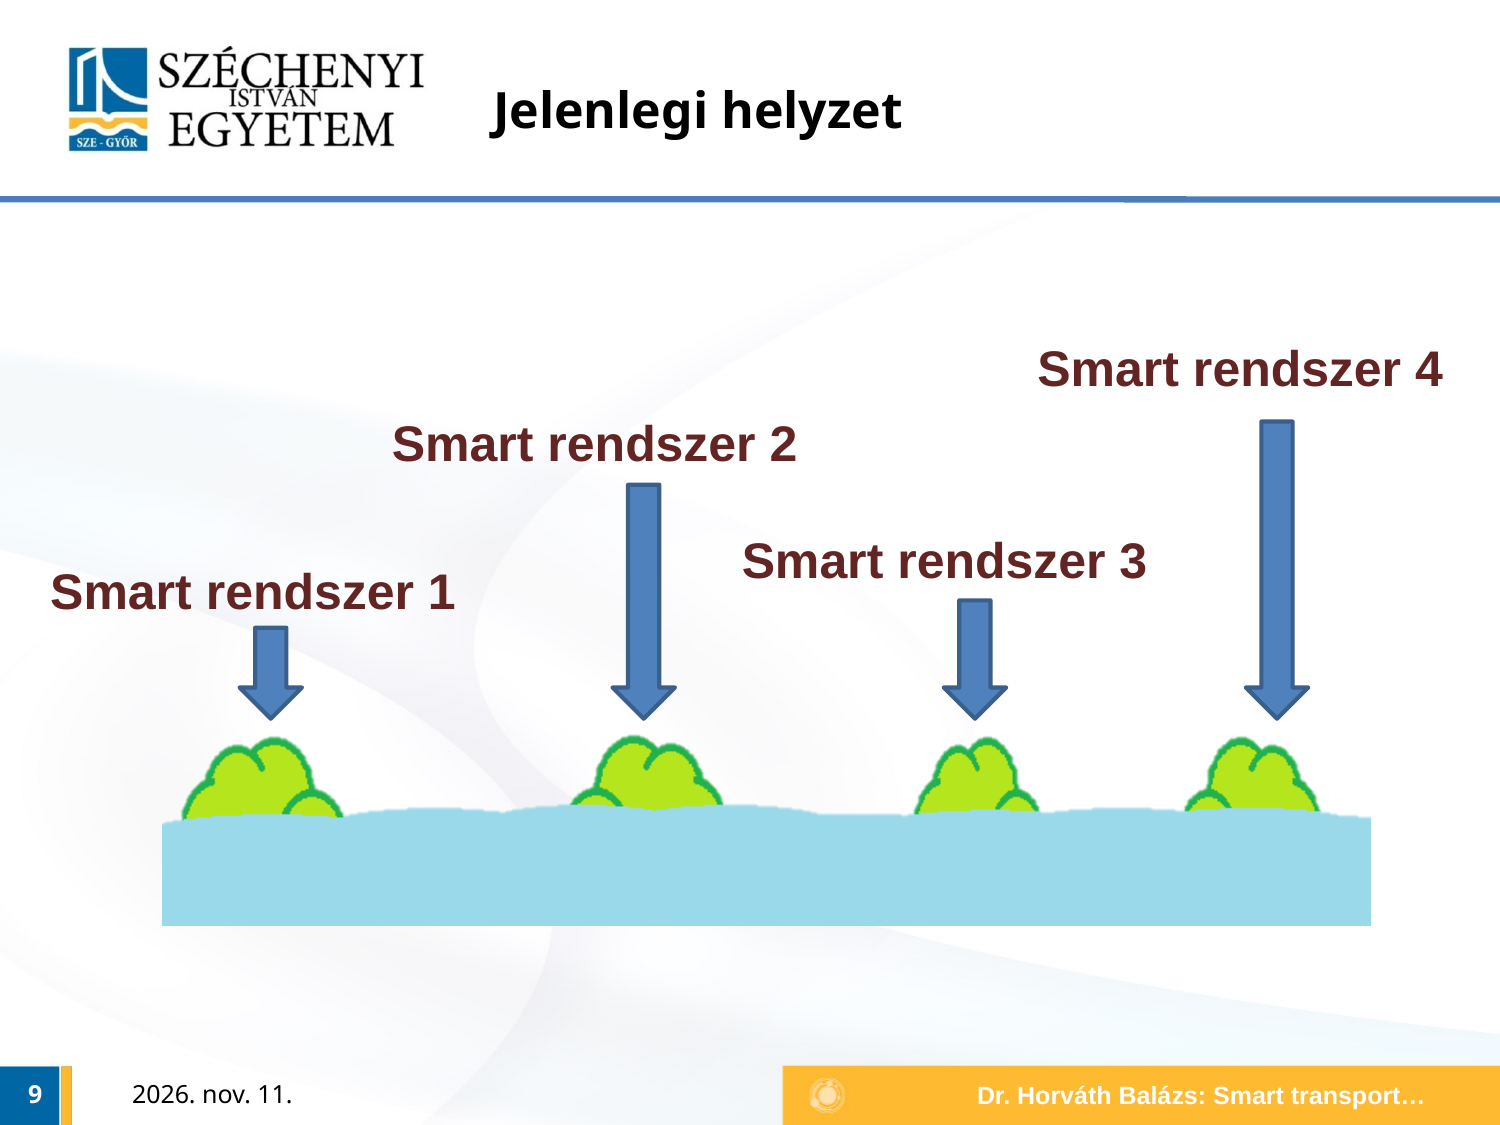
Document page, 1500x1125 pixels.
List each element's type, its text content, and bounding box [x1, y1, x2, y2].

text_box Smart rendszer 2 [377, 404, 815, 479]
text_box Smart rendszer 1 [35, 552, 473, 627]
text_box [1259, 419, 1295, 669]
text_box [253, 625, 289, 669]
text_box [625, 482, 662, 669]
title Jelenlegi helyzet [478, 45, 1425, 173]
picture [0, 203, 1500, 1125]
slide_number 2014. szeptember 10. [117, 1065, 550, 1125]
slide_number 9 [0, 1065, 71, 1125]
text_box Smart rendszer 3 [727, 521, 1165, 596]
picture [0, 0, 1500, 196]
text_box Smart rendszer 4 [1022, 329, 1461, 405]
text_box [957, 598, 993, 669]
footer Dr. Horváth Balázs: Smart transport… [878, 1065, 1442, 1125]
